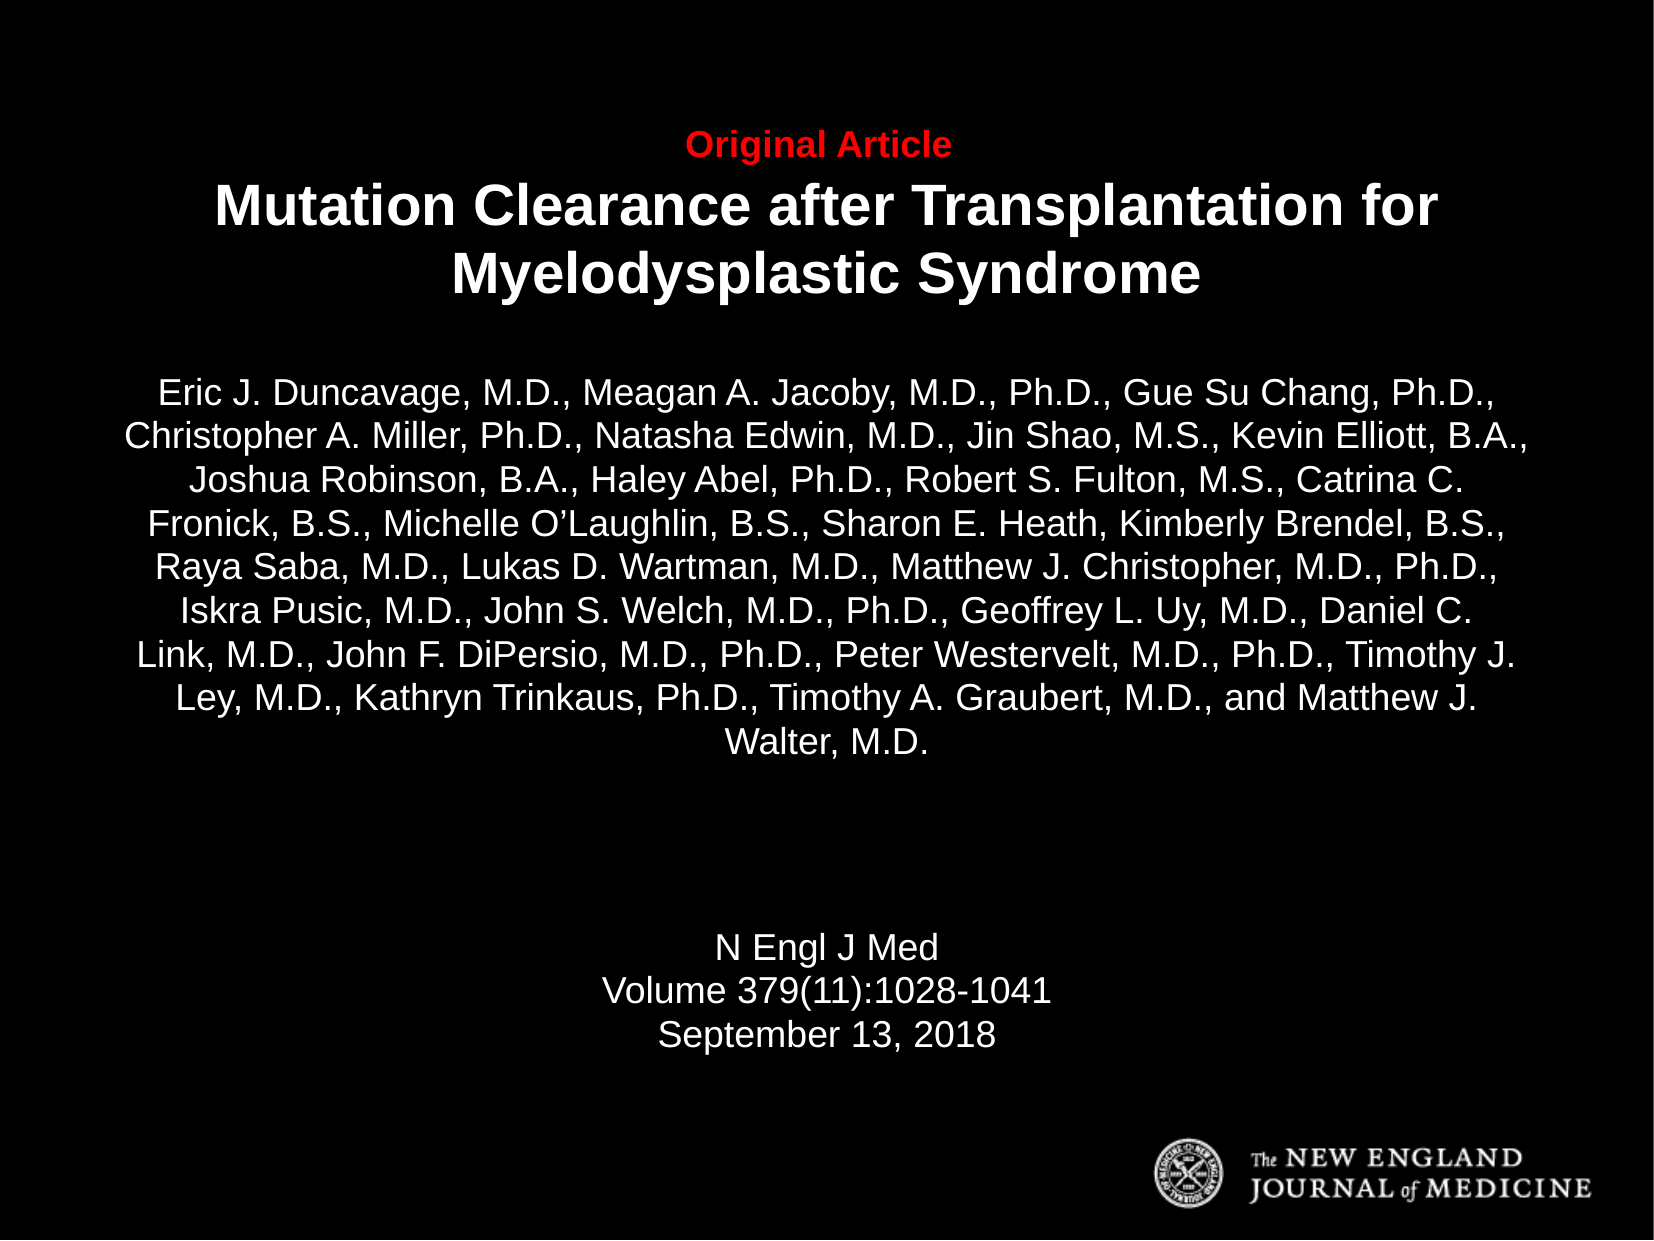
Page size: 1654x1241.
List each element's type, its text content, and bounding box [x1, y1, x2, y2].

text_box Original Article Mutation Clearance after Transplantation for Myelodysplastic Syndrome [121, 103, 1533, 311]
text_box Eric J. Duncavage, M.D., Meagan A. Jacoby, M.D., Ph.D., Gue Su Chang, Ph.D., Christopher A. Miller, Ph.D., Natasha Edwin, M.D., Jin Shao, M.S., Kevin Elliott, B.A., Joshua Robinson, B.A., Haley Abel, Ph.D., Robert S. Fulton, M.S., Catrina C. Fronick, B.S., Michelle O’Laughlin, B.S., Sharon E. Heath, Kimberly Brendel, B.S., Raya Saba, M.D., Lukas D. Wartman, M.D., Matthew J. Christopher, M.D., Ph.D., Iskra Pusic, M.D., John S. Welch, M.D., Ph.D., Geoffrey L. Uy, M.D., Daniel C. Link, M.D., John F. DiPersio, M.D., Ph.D., Peter Westervelt, M.D., Ph.D., Timothy J. Ley, M.D., Kathryn Trinkaus, Ph.D., Timothy A. Graubert, M.D., and Matthew J. Walter, M.D. [121, 370, 1533, 867]
text_box N Engl J Med Volume 379(11):1028-1041 September 13, 2018 [121, 925, 1533, 1057]
picture [1141, 1133, 1606, 1213]
